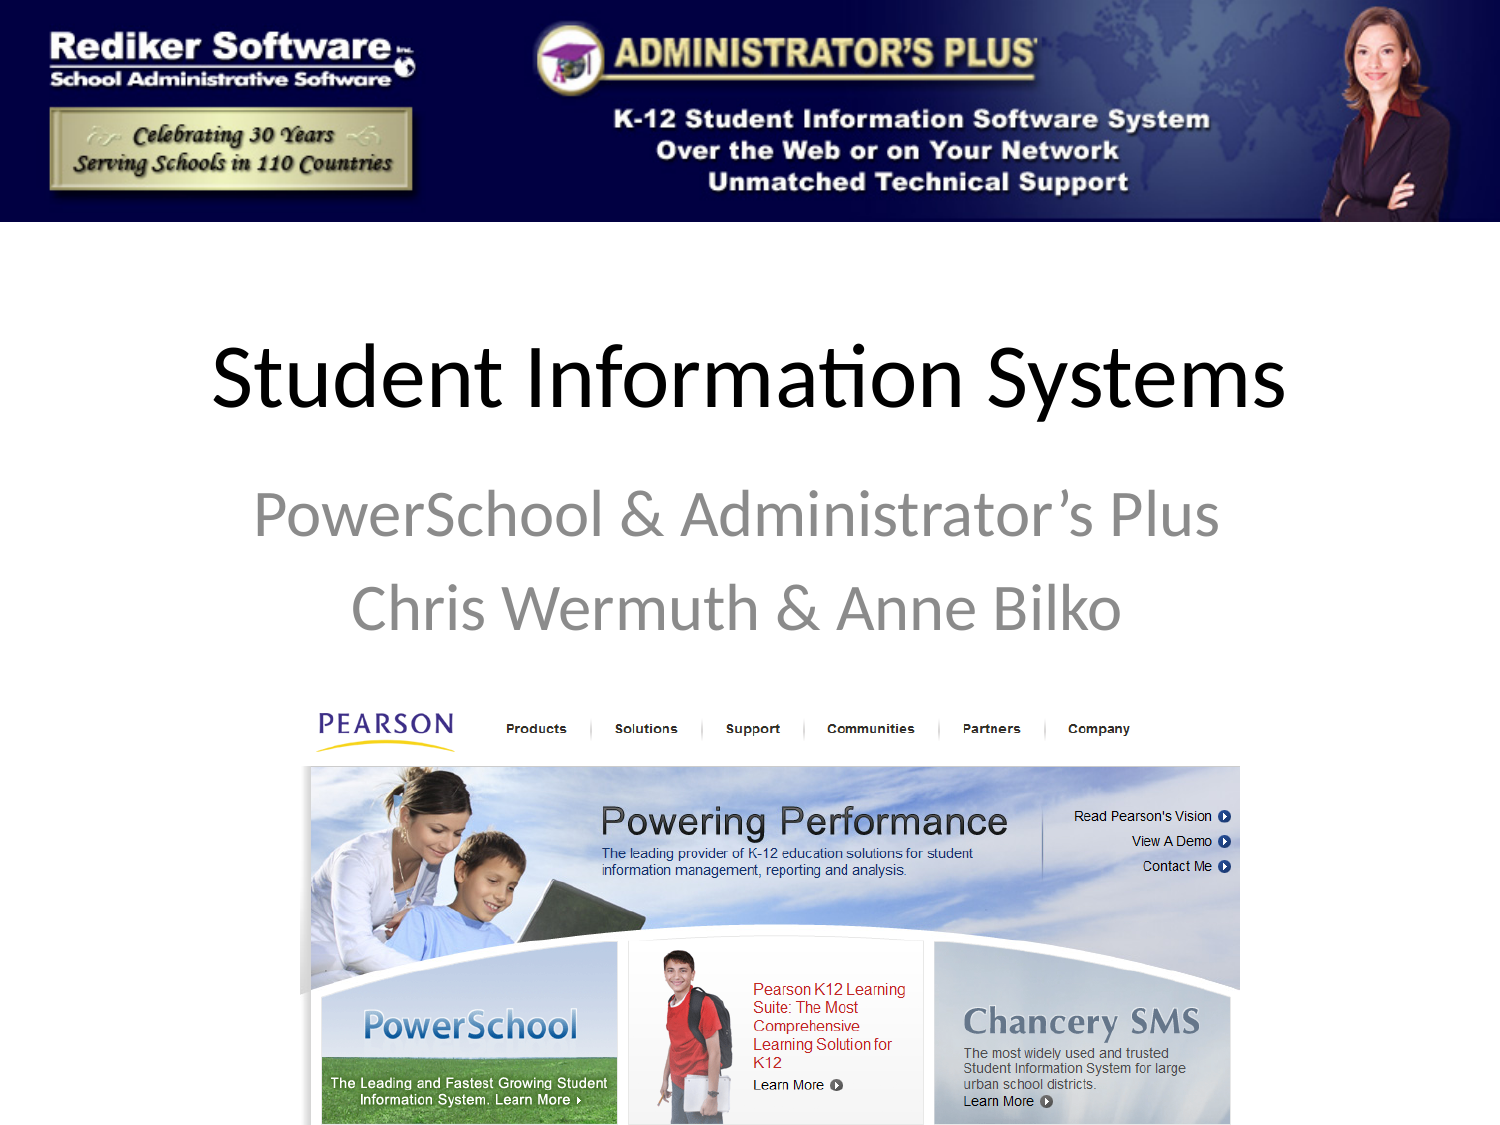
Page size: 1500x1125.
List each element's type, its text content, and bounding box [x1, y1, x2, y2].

picture [299, 707, 1241, 1125]
title Student Information Systems [112, 249, 1388, 492]
picture [0, 0, 1500, 223]
subtitle PowerSchool & Administrator’s Plus Chris Wermuth & Anne Bilko [212, 462, 1263, 750]
